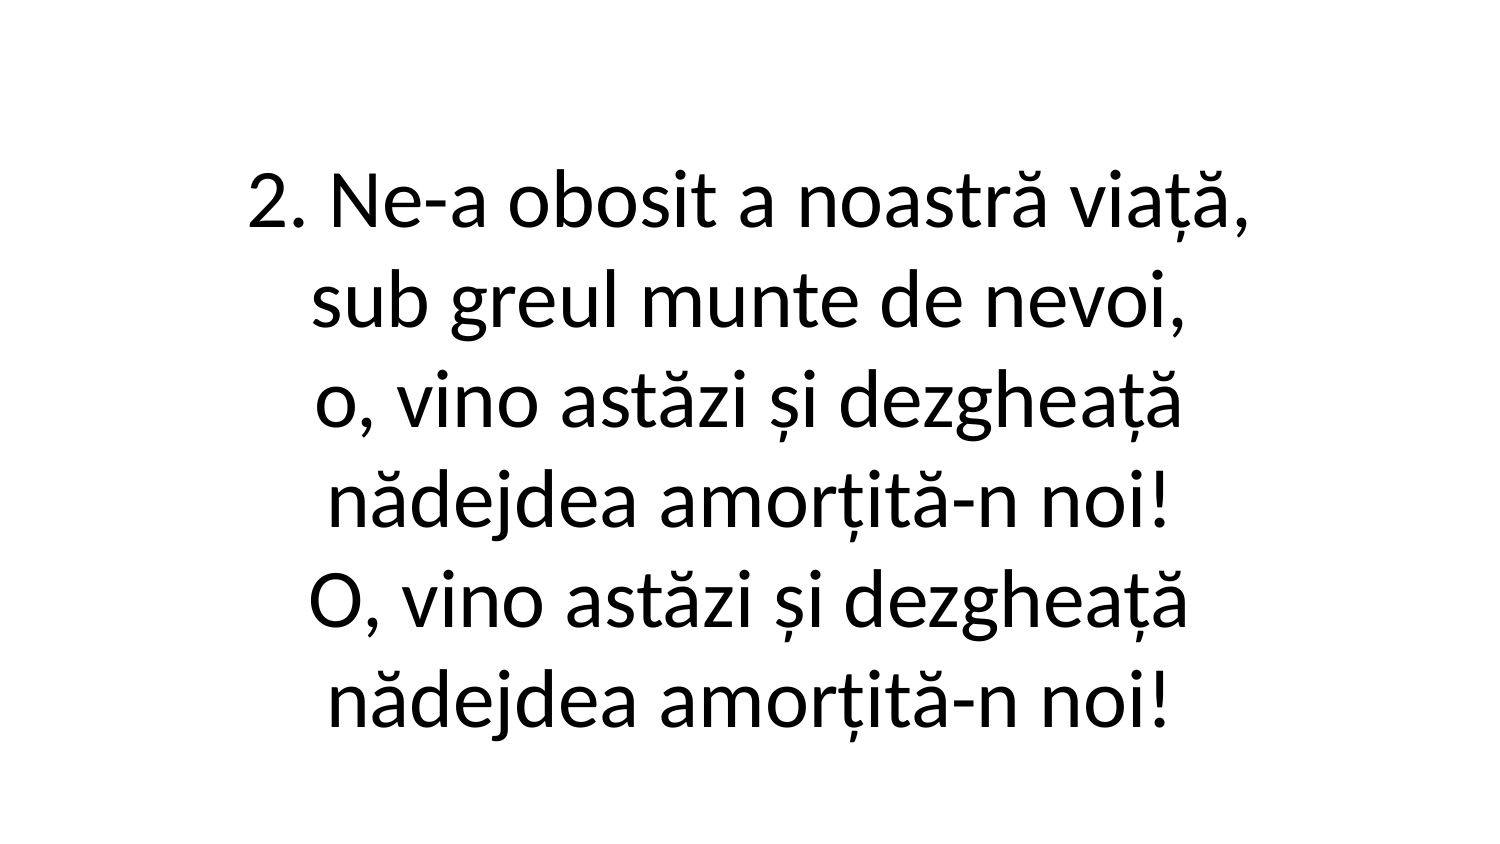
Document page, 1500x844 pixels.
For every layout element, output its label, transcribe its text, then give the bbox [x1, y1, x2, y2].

text_box 2. Ne-a obosit a noastră viață, sub greul munte de nevoi, o, vino astăzi și dezgheață nădejdea amorțită-n noi! O, vino astăzi și dezgheață nădejdea amorțită-n noi! [231, 92, 1269, 752]
